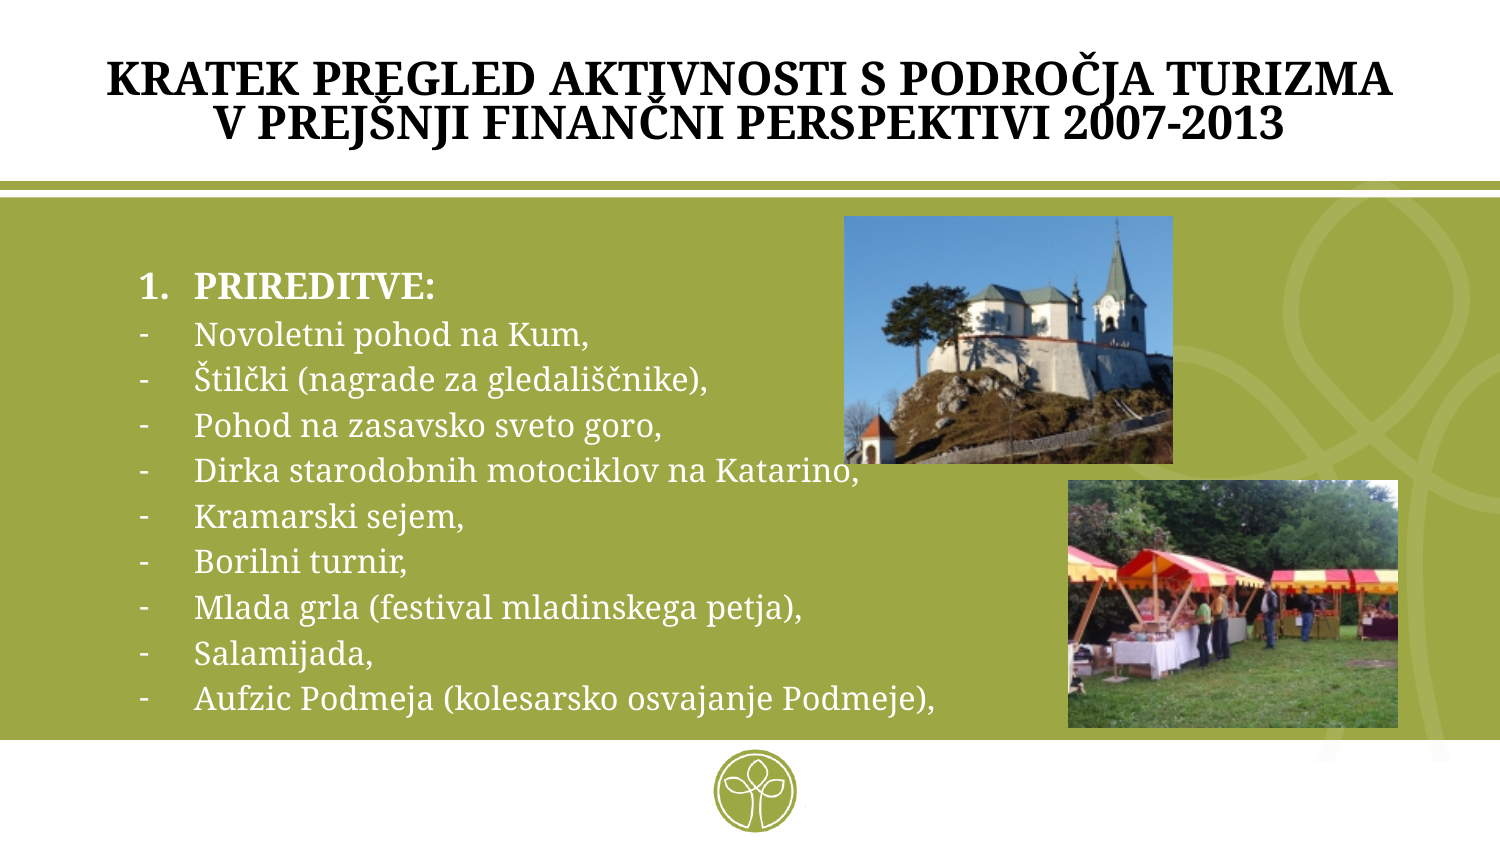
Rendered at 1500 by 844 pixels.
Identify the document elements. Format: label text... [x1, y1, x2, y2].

list PRIREDITVE: Novoletni pohod na Kum, Štilčki (nagrade za gledališčnike), Pohod na zasavsko sveto goro, Dirka starodobnih motociklov na Katarino, Kramarski sejem, Borilni turnir, Mlada grla (festival mladinskega petja), Salamijada, Aufzic Podmeja (kolesarsko osvajanje Podmeje), [123, 209, 1474, 728]
title KRATEK PREGLED AKTIVNOSTI S PODROČJA TURIZMA V PREJŠNJI FINANČNI PERSPEKTIVI 2007-2013 [75, 33, 1425, 175]
picture [1068, 480, 1398, 728]
picture [692, 740, 806, 844]
picture [844, 216, 1173, 464]
